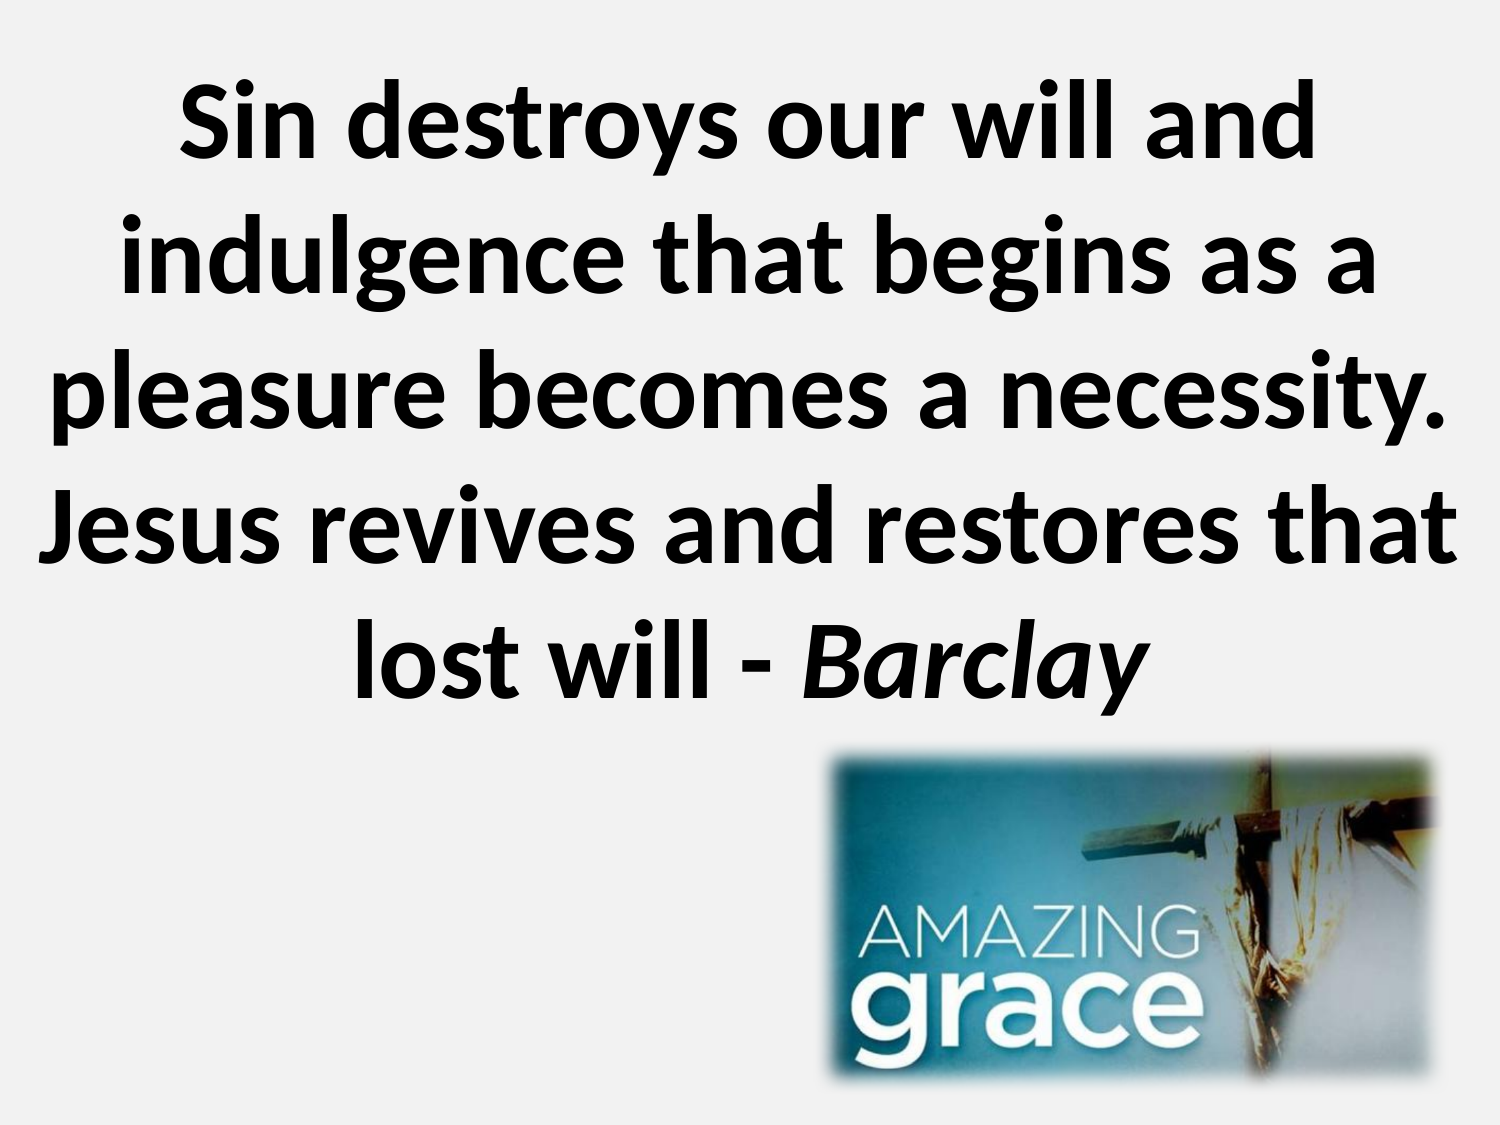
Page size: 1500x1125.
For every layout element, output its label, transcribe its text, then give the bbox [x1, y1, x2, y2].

picture [813, 738, 1449, 1095]
text_box Sin destroys our will and indulgence that begins as a pleasure becomes a necessity. Jesus revives and restores that lost will - Barclay [0, 39, 1500, 864]
